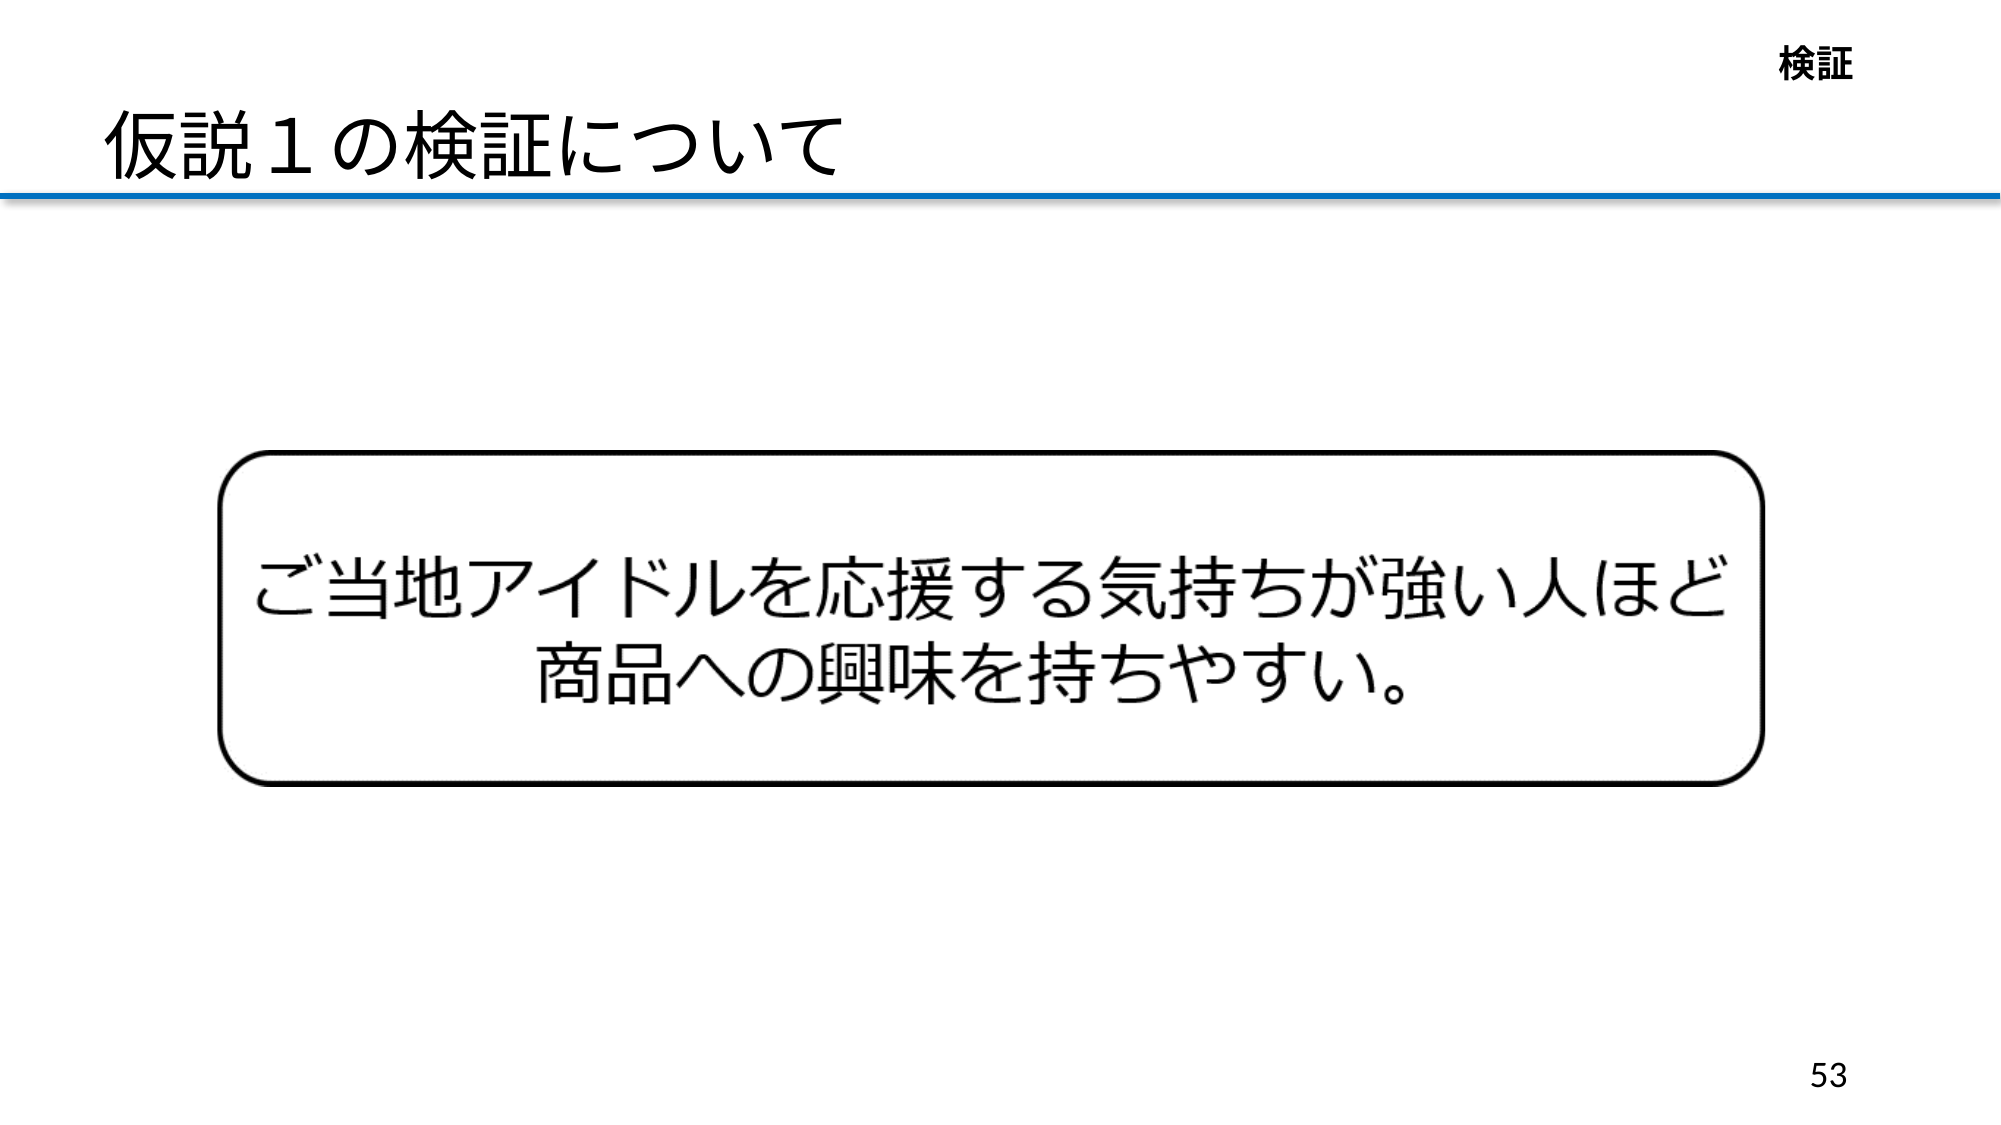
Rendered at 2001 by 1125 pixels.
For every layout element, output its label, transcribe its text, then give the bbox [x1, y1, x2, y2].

text_box 検証 [1764, 33, 1869, 93]
slide_number 53 [1412, 1042, 1863, 1103]
text_box 仮説１の検証について [88, 91, 866, 197]
picture [166, 450, 1817, 787]
